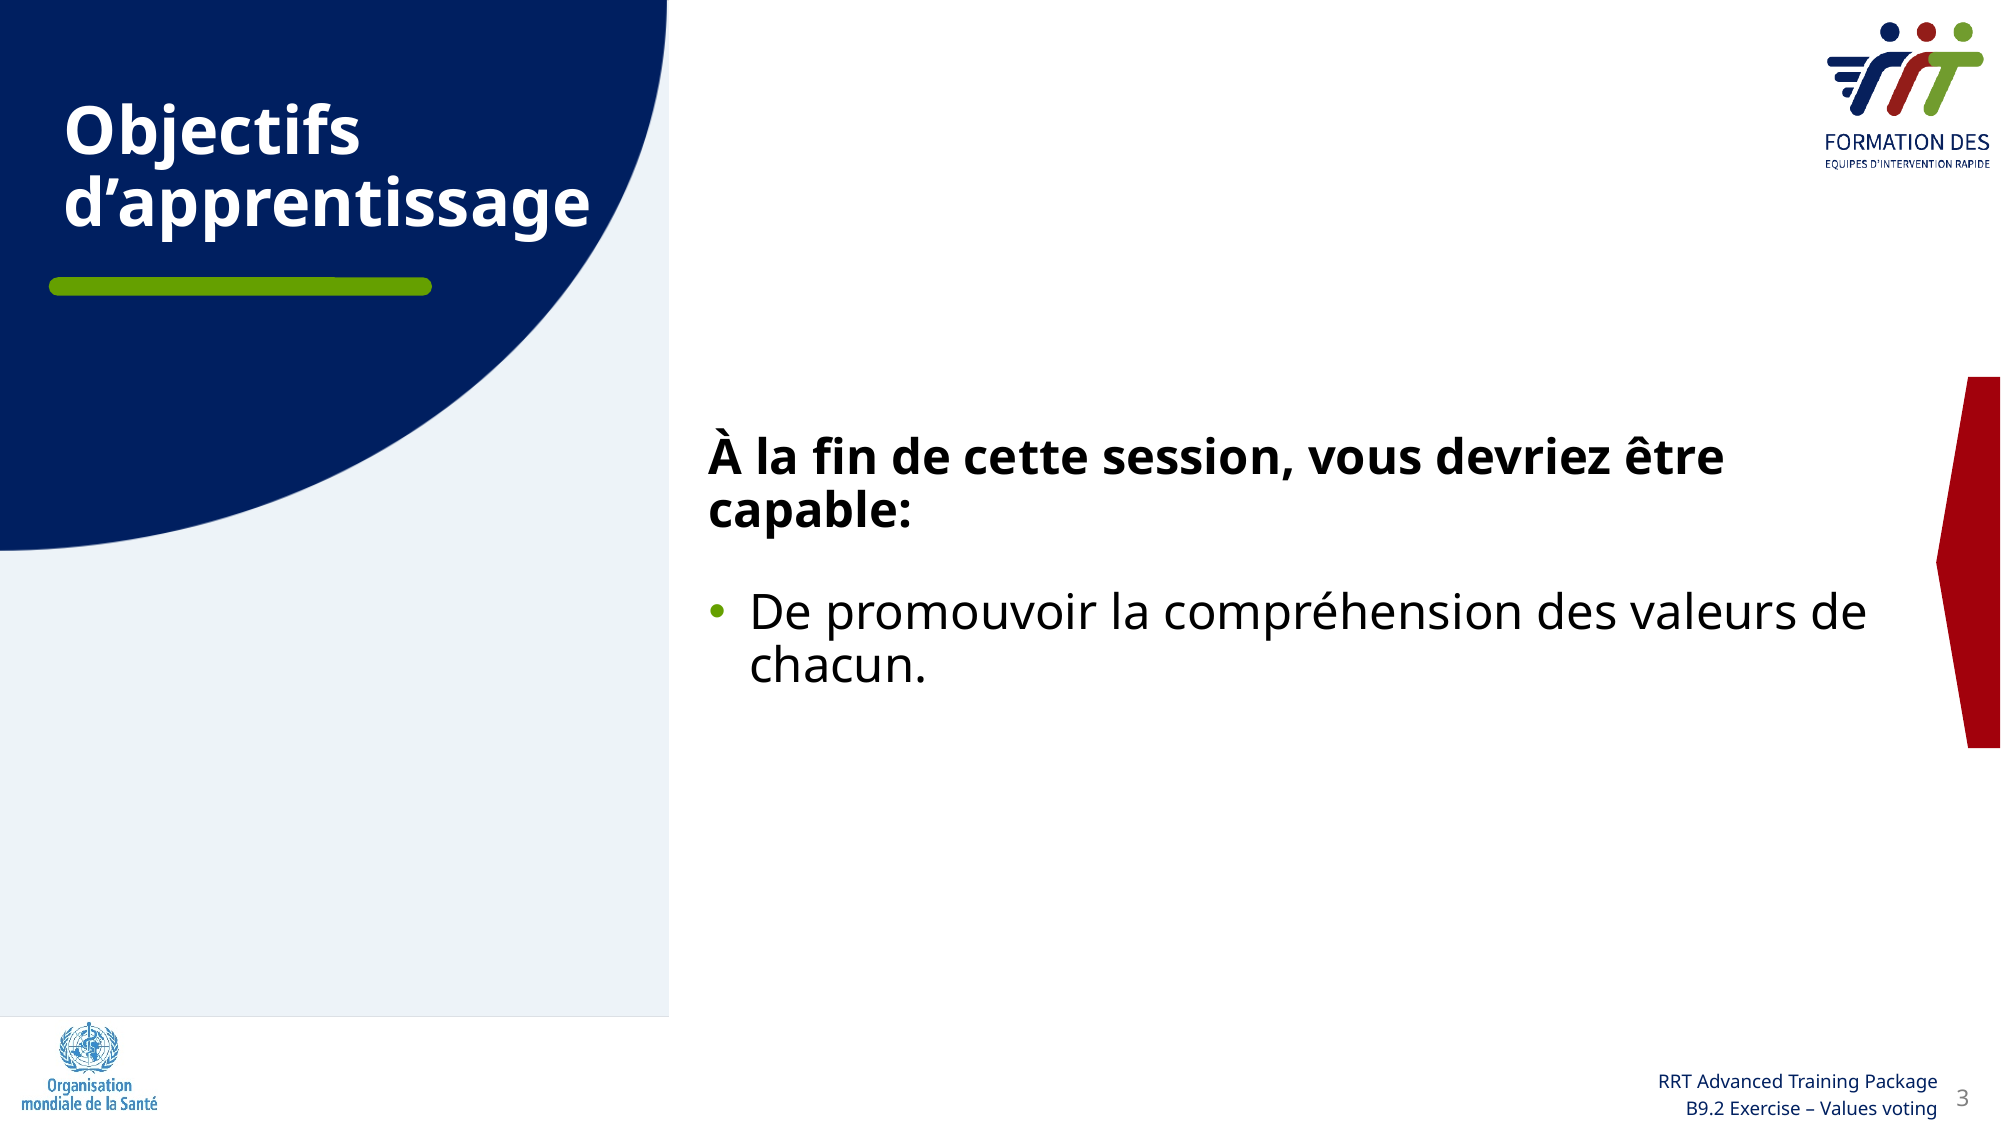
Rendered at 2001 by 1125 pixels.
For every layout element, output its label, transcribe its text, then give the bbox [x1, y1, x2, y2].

picture [20, 1020, 158, 1111]
picture [0, 0, 669, 1018]
picture [1825, 21, 1990, 170]
list À la fin de cette session, vous devriez être capable: De promouvoir la compréhension des valeurs de chacun. [700, 424, 1937, 701]
title Objectifs d’apprentissage [63, 102, 600, 242]
